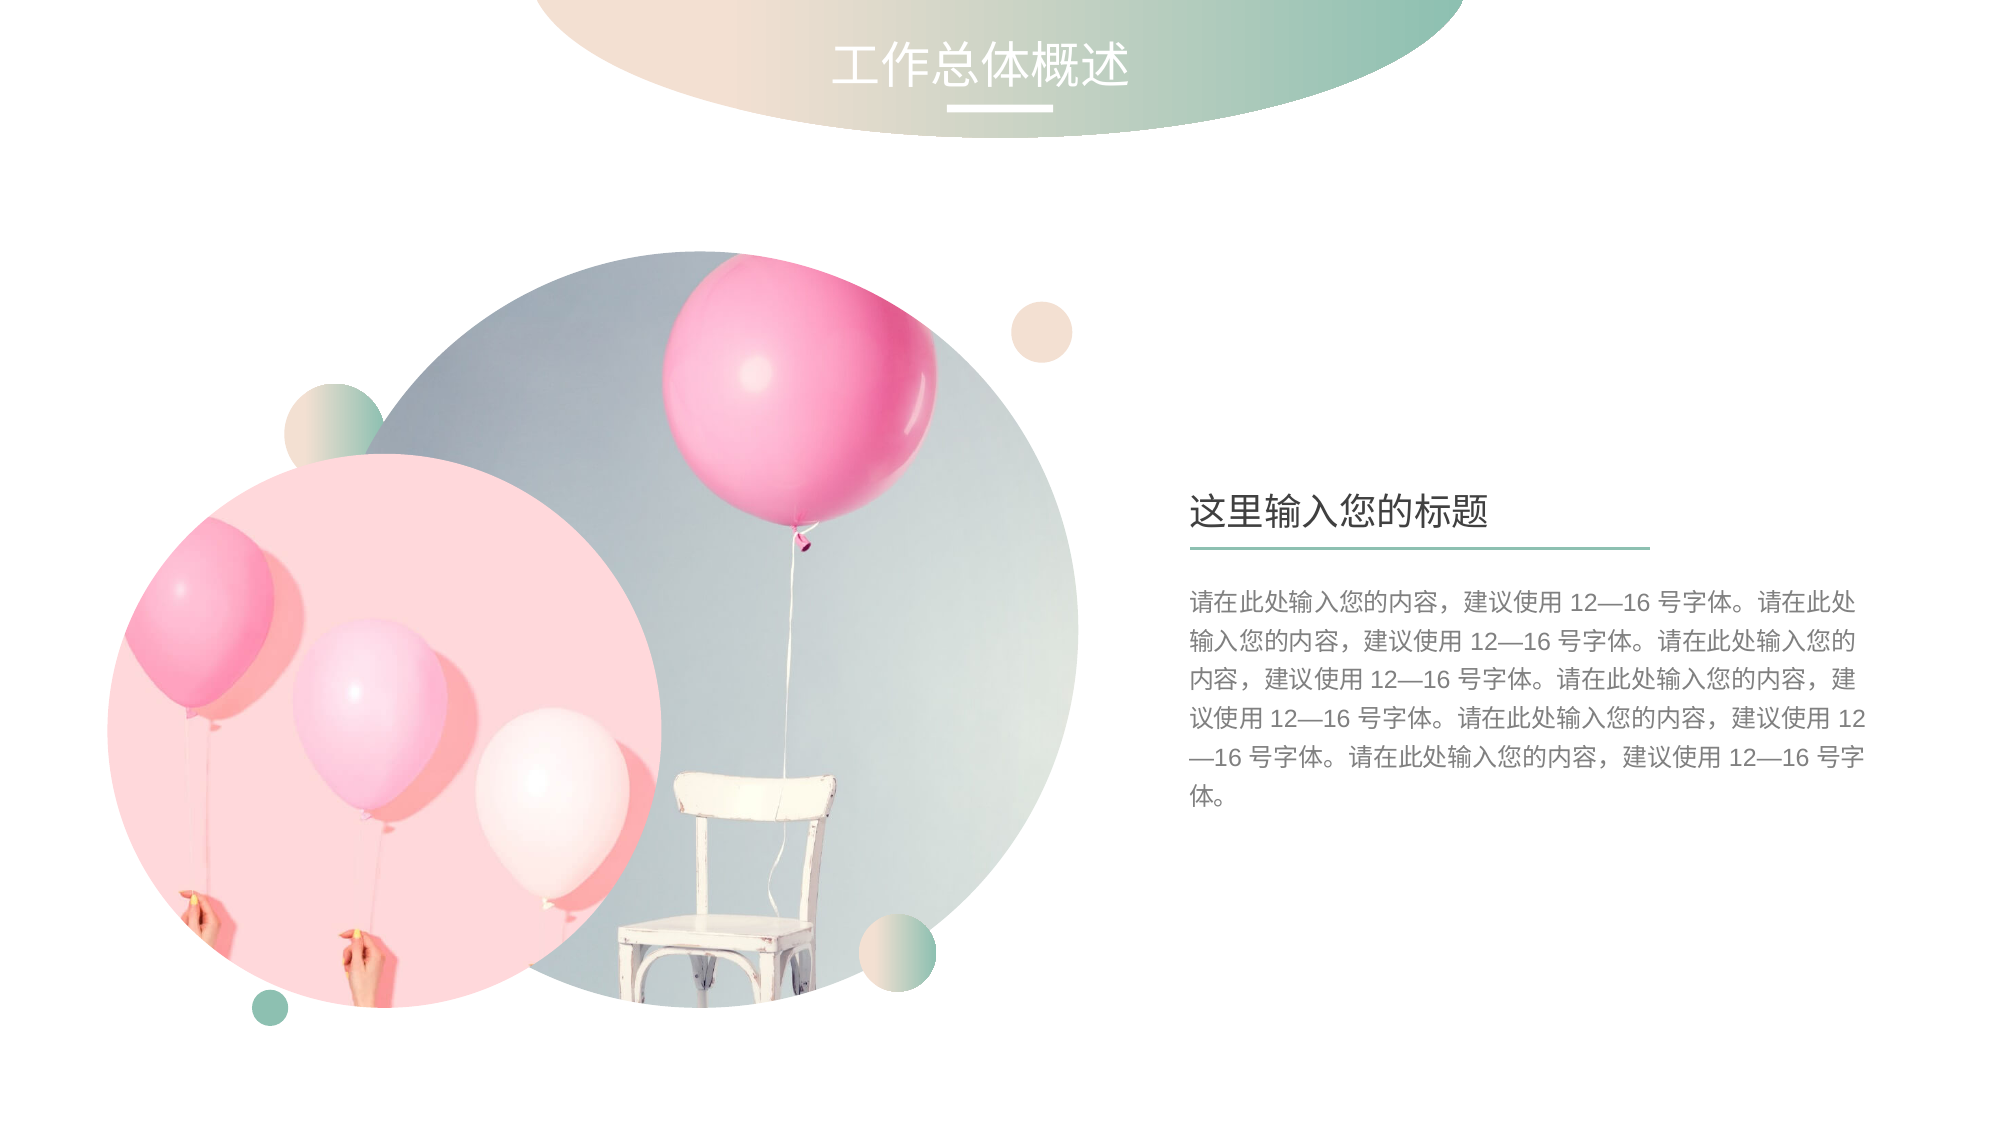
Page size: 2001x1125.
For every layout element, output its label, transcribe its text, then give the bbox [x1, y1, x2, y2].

text_box 请在此处输入您的内容，建议使用12—16号字体。请在此处输入您的内容，建议使用12—16号字体。请在此处输入您的内容，建议使用12—16号字体。请在此处输入您的内容，建议使用12—16号字体。请在此处输入您的内容，建议使用12—16号字体。请在此处输入您的内容，建议使用12—16号字体。 [1174, 569, 1893, 818]
text_box [250, 1008, 290, 1028]
picture [107, 251, 1079, 1008]
text_box [283, 382, 363, 453]
text_box 这里输入您的标题 [1174, 480, 1611, 541]
text_box 工作总体概述 [815, 25, 1185, 101]
text_box [535, 0, 1465, 139]
text_box [946, 103, 1054, 113]
